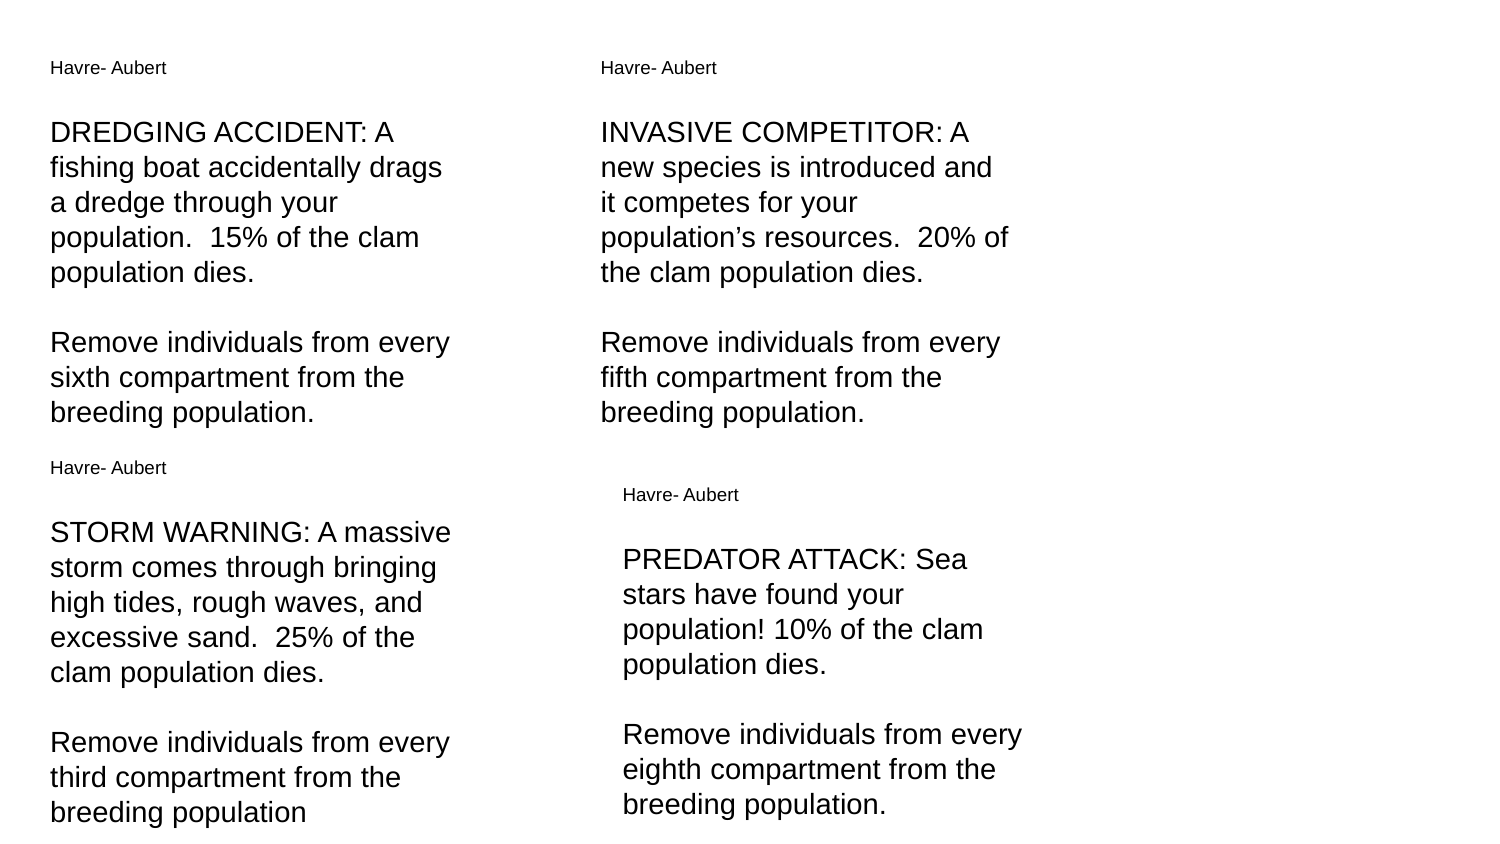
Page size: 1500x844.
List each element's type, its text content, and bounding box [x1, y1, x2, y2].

text_box Havre- Aubert DREDGING ACCIDENT: A fishing boat accidentally drags a dredge through your population. 15% of the clam population dies. Remove individuals from every sixth compartment from the breeding population. [35, 40, 478, 279]
text_box Havre- Aubert INVASIVE COMPETITOR: A new species is introduced and it competes for your population’s resources. 20% of the clam population dies. Remove individuals from every fifth compartment from the breeding population. [585, 40, 1028, 279]
text_box Havre- Aubert PREDATOR ATTACK: Sea stars have found your population! 10% of the clam population dies. Remove individuals from every eighth compartment from the breeding population. [607, 468, 1050, 706]
text_box Havre- Aubert STORM WARNING: A massive storm comes through bringing high tides, rough waves, and excessive sand. 25% of the clam population dies. Remove individuals from every third compartment from the breeding population [35, 441, 478, 679]
